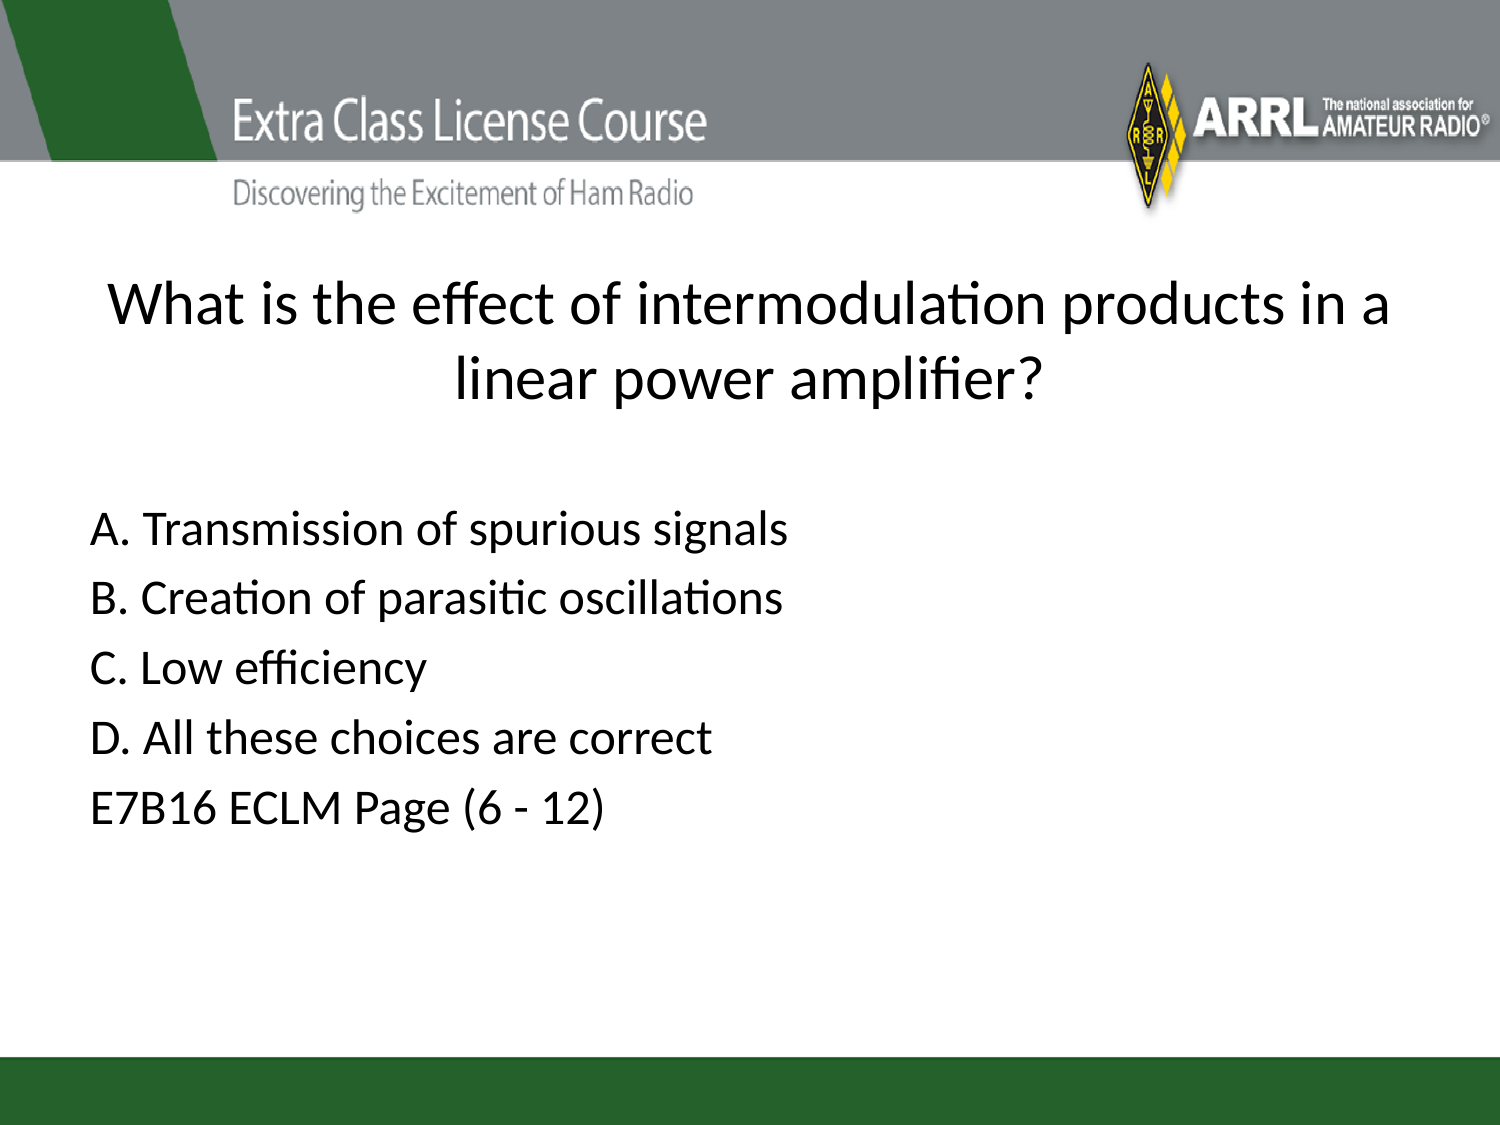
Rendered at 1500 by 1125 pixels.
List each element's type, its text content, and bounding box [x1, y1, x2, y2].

list A. Transmission of spurious signals B. Creation of parasitic oscillations C. Low efficiency D. All these choices are correct E7B16 ECLM Page (6 - 12) [75, 487, 1425, 1005]
picture [0, 0, 1500, 1125]
title What is the effect of intermodulation products in a linear power amplifier? [75, 254, 1425, 435]
